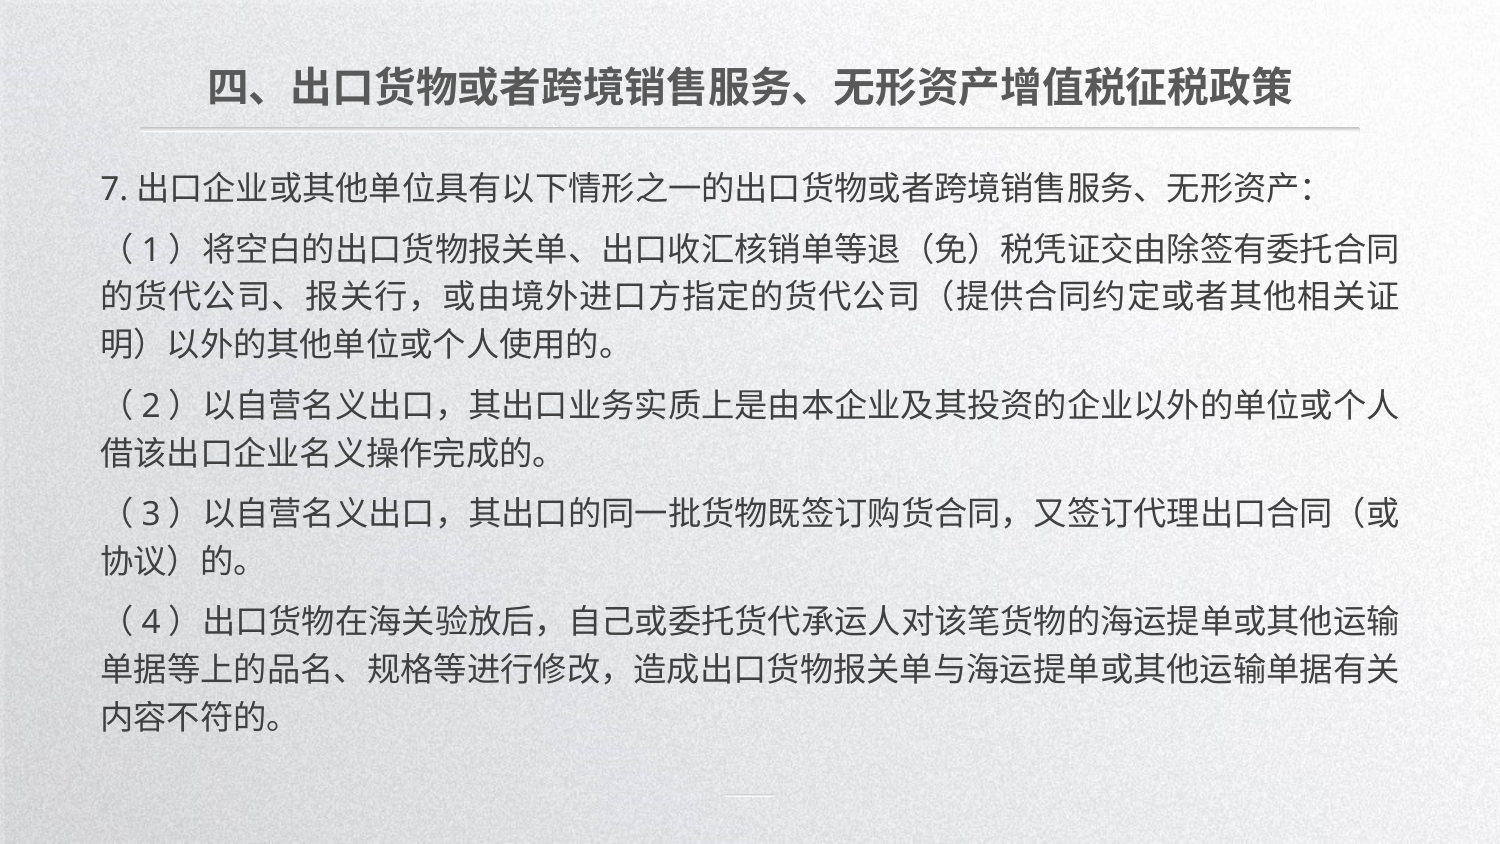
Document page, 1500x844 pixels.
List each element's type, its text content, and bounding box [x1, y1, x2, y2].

picture [0, 0, 1500, 844]
text_box 7.出口企业或其他单位具有以下情形之一的出口货物或者跨境销售服务、无形资产： （1）将空白的出口货物报关单、出口收汇核销单等退（免）税凭证交由除签有委托合同的货代公司、报关行，或由境外进口方指定的货代公司（提供合同约定或者其他相关证明）以外的其他单位或个人使用的。 （2）以自营名义出口，其出口业务实质上是由本企业及其投资的企业以外的单位或个人借该出口企业名义操作完成的。 （3）以自营名义出口，其出口的同一批货物既签订购货合同，又签订代理出口合同（或协议）的。 （4）出口货物在海关验放后，自己或委托货代承运人对该笔货物的海运提单或其他运输单据等上的品名、规格等进行修改，造成出口货物报关单与海运提单或其他运输单据有关内容不符的。 [100, 159, 1400, 797]
text_box 四、出口货物或者跨境销售服务、无形资产增值税征税政策 [109, 55, 1391, 117]
